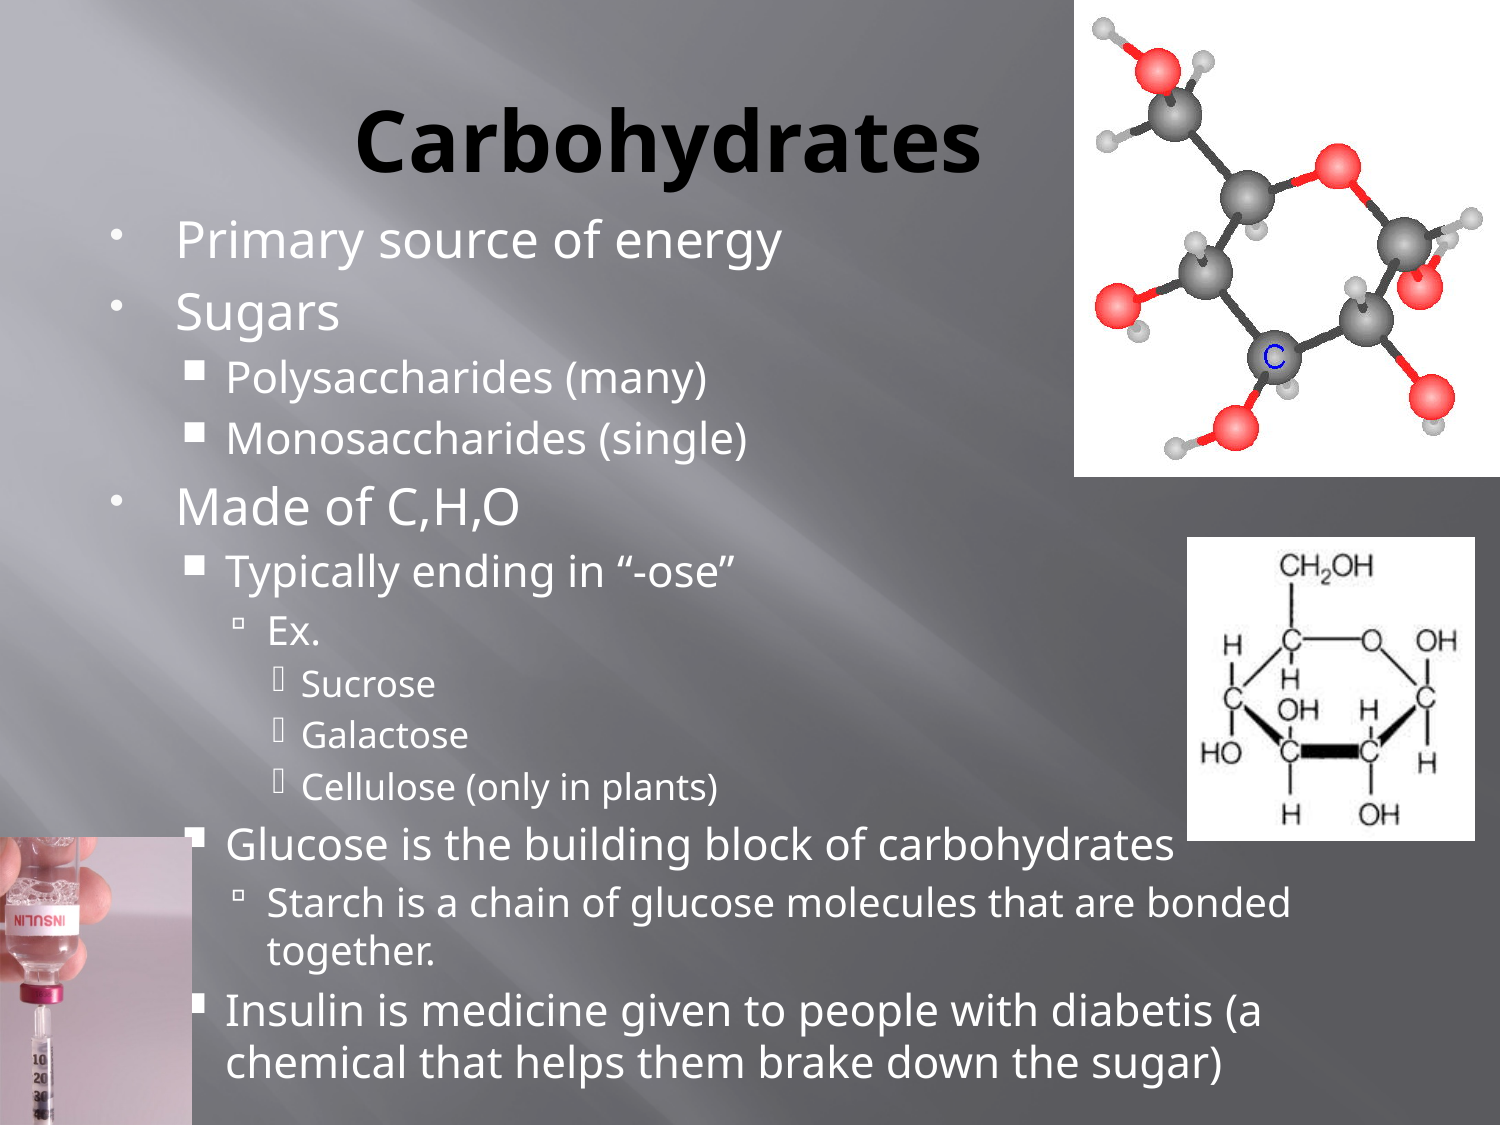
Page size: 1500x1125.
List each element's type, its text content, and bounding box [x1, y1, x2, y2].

picture [1187, 537, 1476, 841]
title Carbohydrates [75, 45, 1073, 200]
list Primary source of energy Sugars Polysaccharides (many) Monosaccharides (single) Made of C,H,O Typically ending in “-ose” Ex. Sucrose Galactose Cellulose (only in plants) Glucose is the building block of carbohydrates Starch is a chain of glucose molecules that are bonded together. Insulin is medicine given to people with diabetis (a chemical that helps them brake down the sugar) [75, 200, 1425, 1100]
picture [0, 837, 192, 1125]
picture [1073, 0, 1500, 477]
